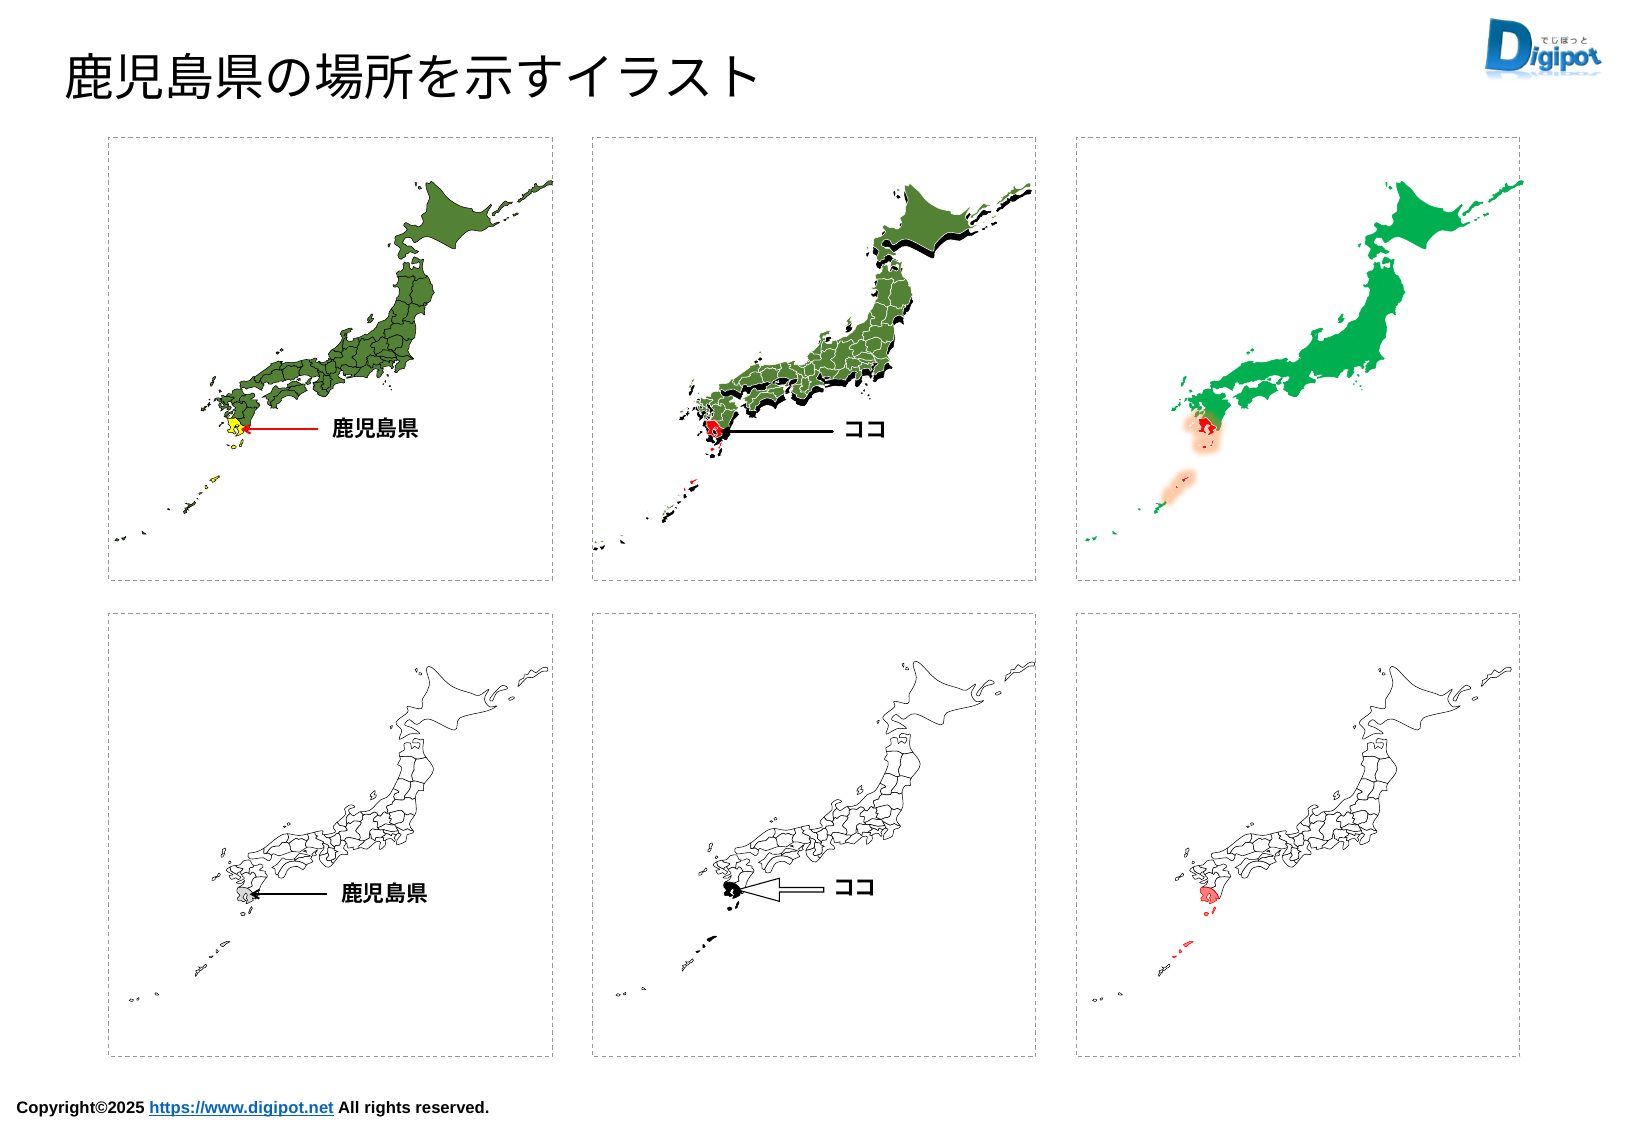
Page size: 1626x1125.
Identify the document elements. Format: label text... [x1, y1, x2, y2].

picture [1485, 18, 1602, 82]
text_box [615, 661, 1035, 997]
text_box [1092, 666, 1512, 1002]
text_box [114, 180, 554, 542]
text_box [593, 182, 1032, 551]
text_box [1085, 180, 1524, 542]
text_box 鹿児島県の場所を示すイラスト [49, 38, 779, 113]
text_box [129, 666, 548, 1002]
